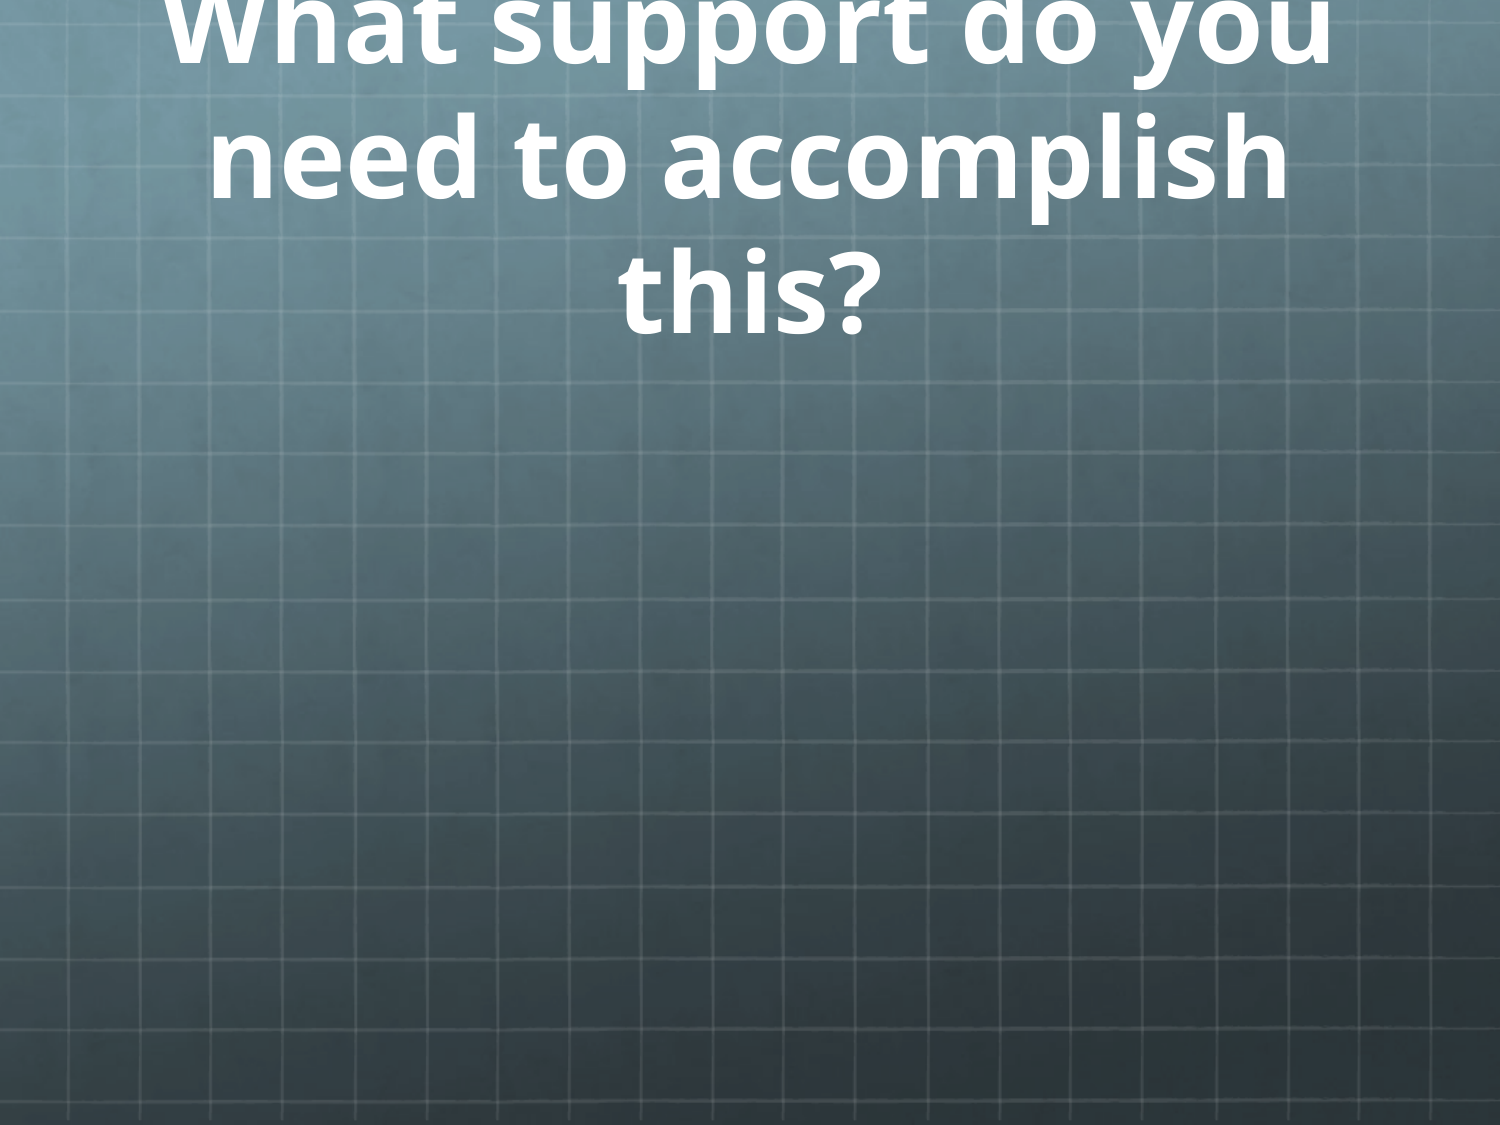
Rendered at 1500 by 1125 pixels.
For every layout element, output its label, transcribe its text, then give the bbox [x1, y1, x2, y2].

picture [0, 0, 1500, 1125]
title What support do you need to accomplish this? [127, 17, 1372, 289]
